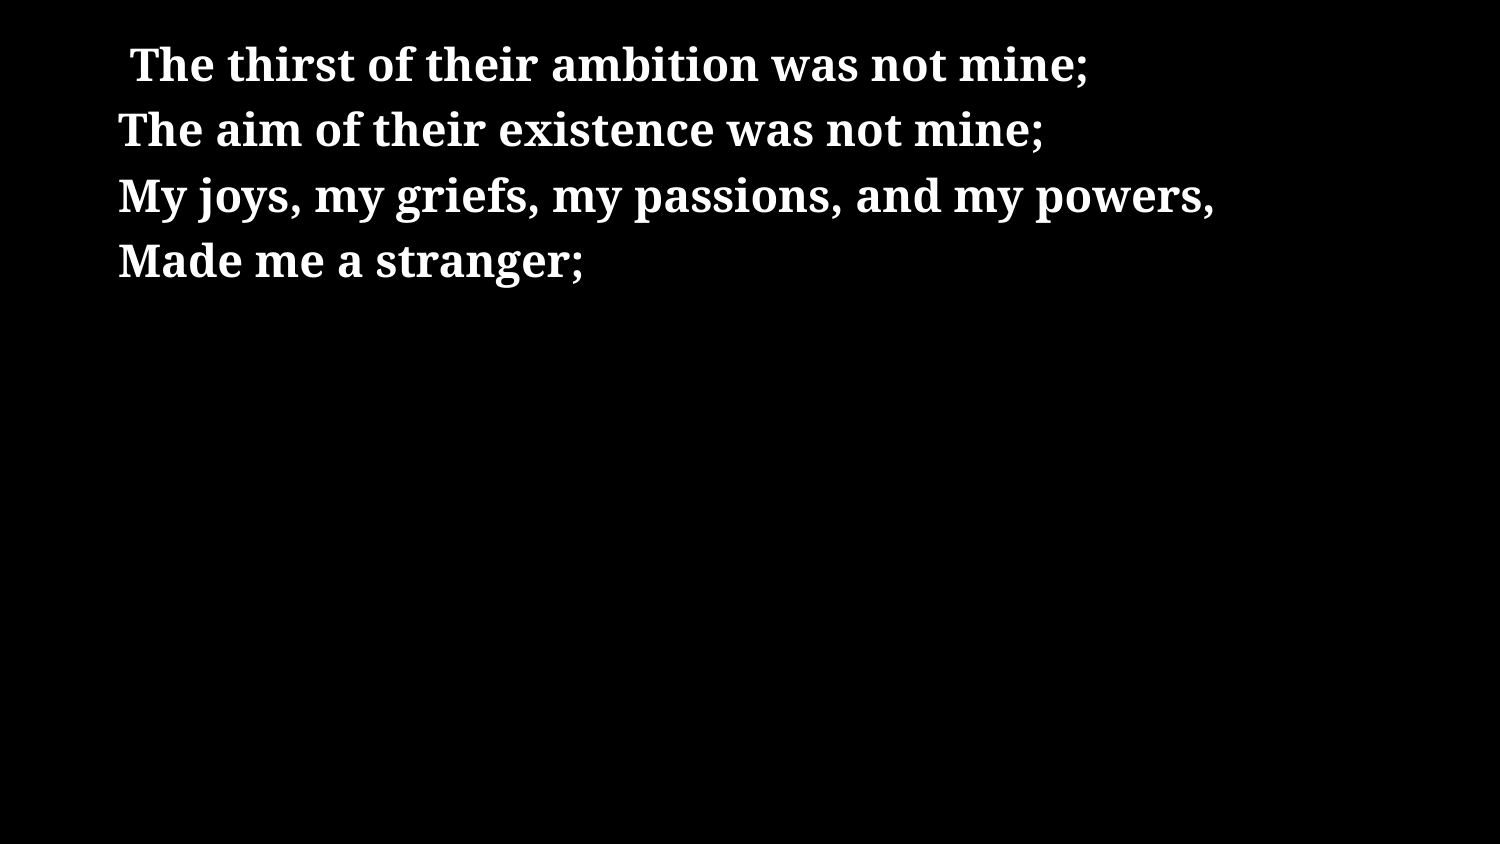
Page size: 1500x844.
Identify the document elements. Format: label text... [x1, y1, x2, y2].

title The thirst of their ambition was not mine; The aim of their existence was not mine; My joys, my griefs, my passions, and my powers, Made me a stranger; [103, 17, 1397, 299]
